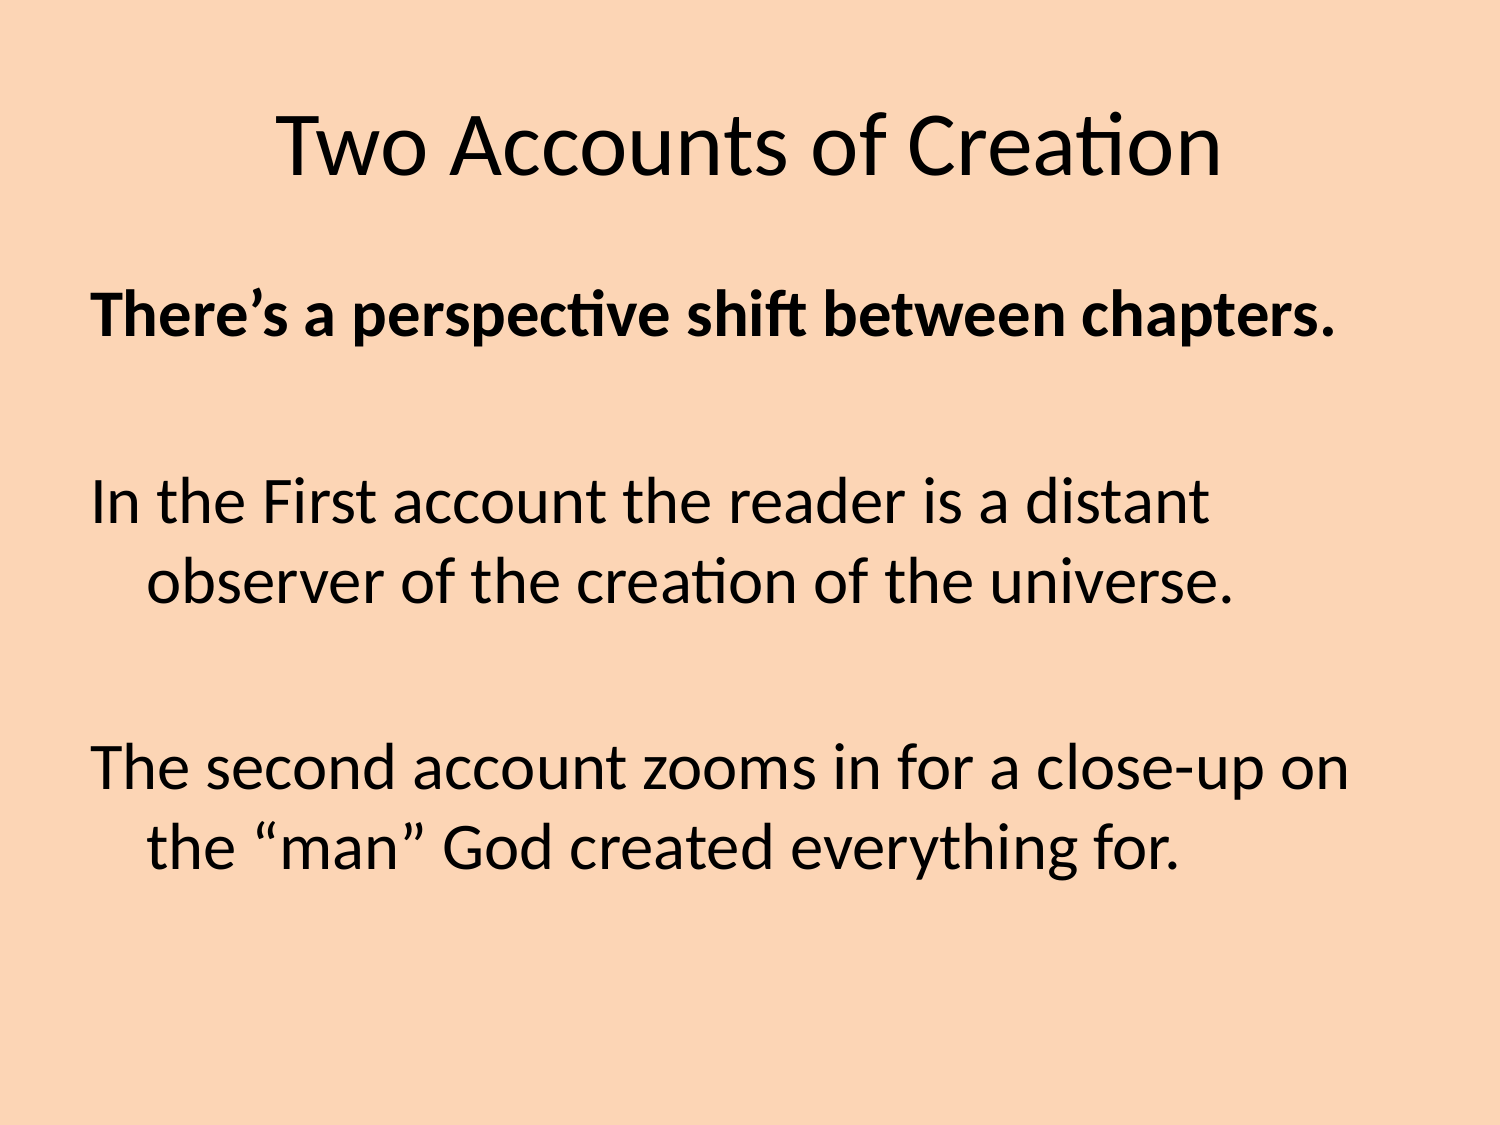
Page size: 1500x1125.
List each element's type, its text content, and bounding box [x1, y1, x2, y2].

title Two Accounts of Creation [75, 45, 1425, 233]
list There’s a perspective shift between chapters. In the First account the reader is a distant observer of the creation of the universe. The second account zooms in for a close-up on the “man” God created everything for. [75, 262, 1425, 1005]
